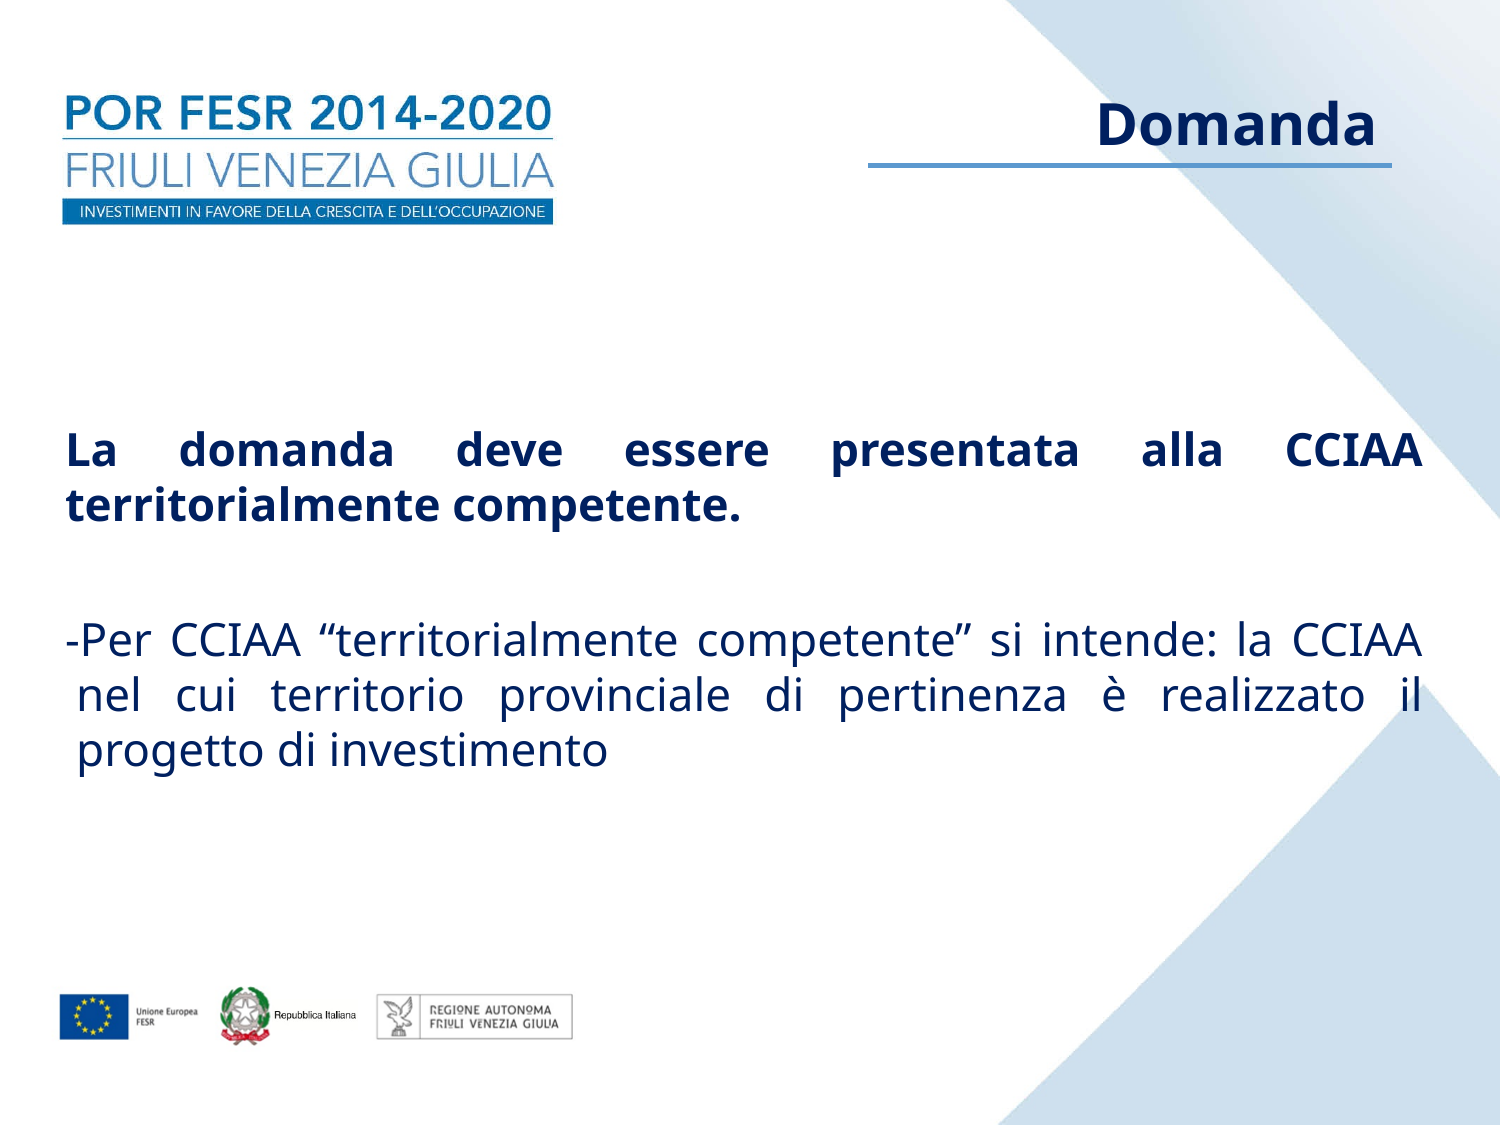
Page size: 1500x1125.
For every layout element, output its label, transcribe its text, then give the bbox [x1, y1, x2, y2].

text_box Domanda [655, 79, 1393, 165]
picture [0, 0, 1500, 1125]
text_box La domanda deve essere presentata alla CCIAA territorialmente competente. Per CCIAA “territorialmente competente” si intende: la CCIAA nel cui territorio provinciale di pertinenza è realizzato il progetto di investimento [64, 420, 1424, 811]
